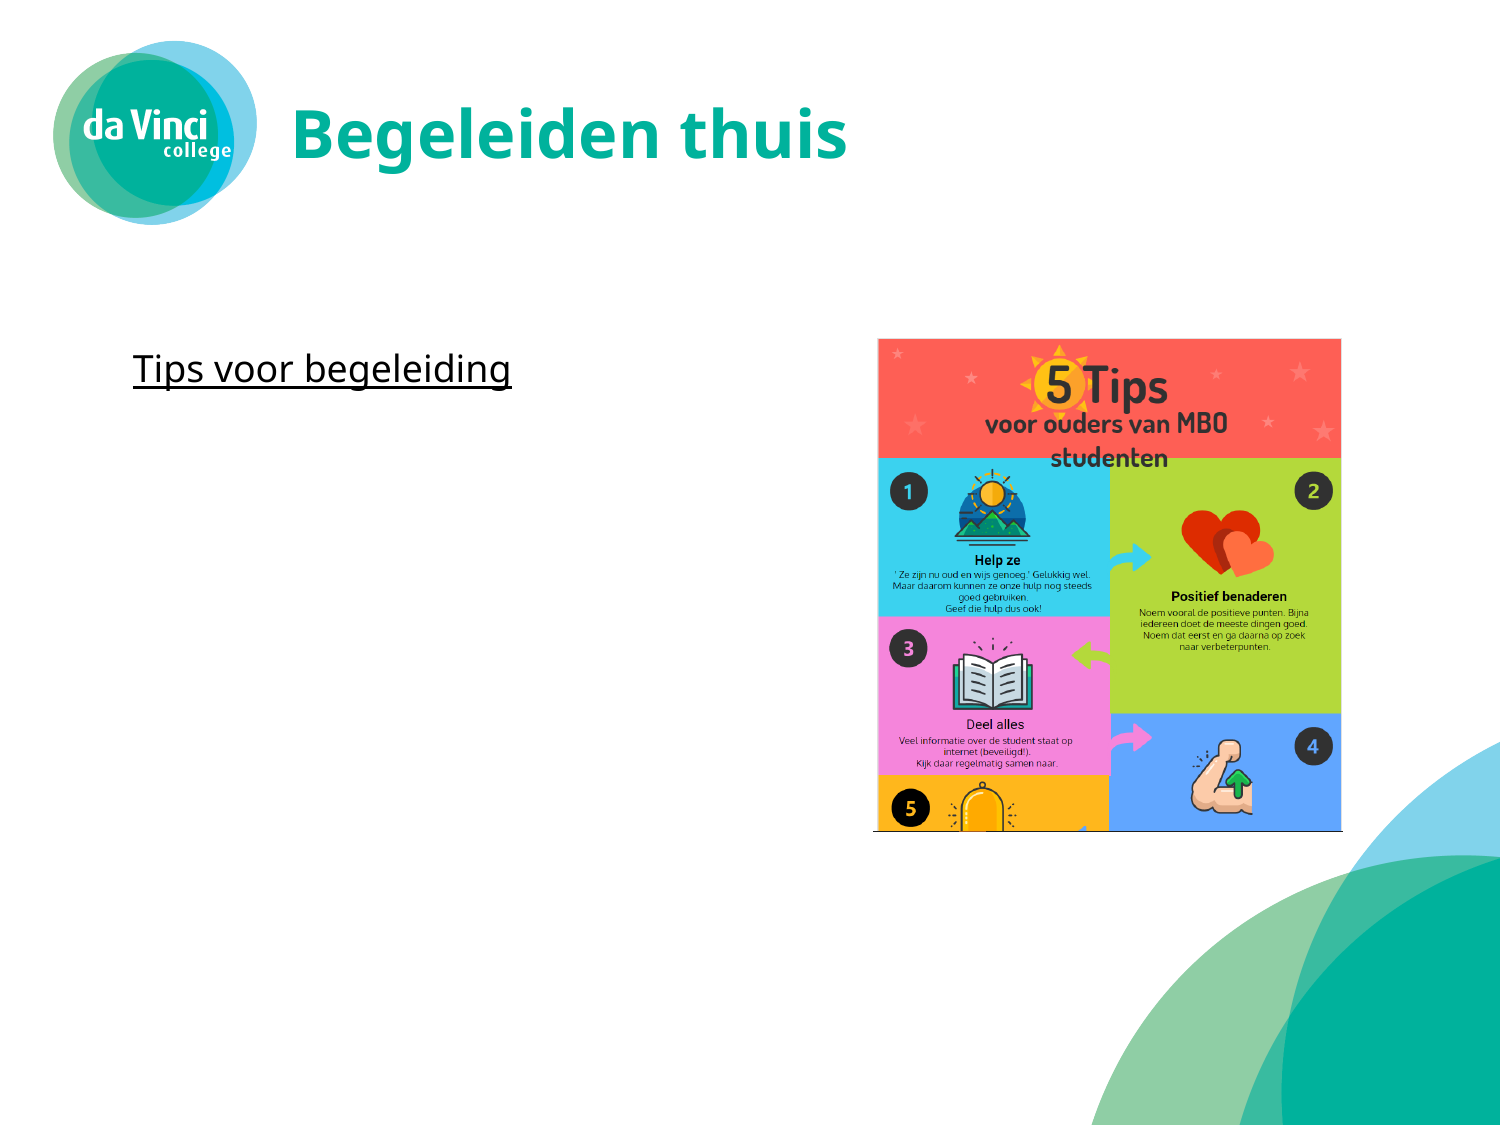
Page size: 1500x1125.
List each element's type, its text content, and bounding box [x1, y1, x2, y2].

text_box Tips voor begeleiding [118, 338, 868, 404]
title Begeleiden thuis [275, 37, 1424, 180]
picture [0, 0, 1500, 1125]
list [873, 337, 1344, 832]
